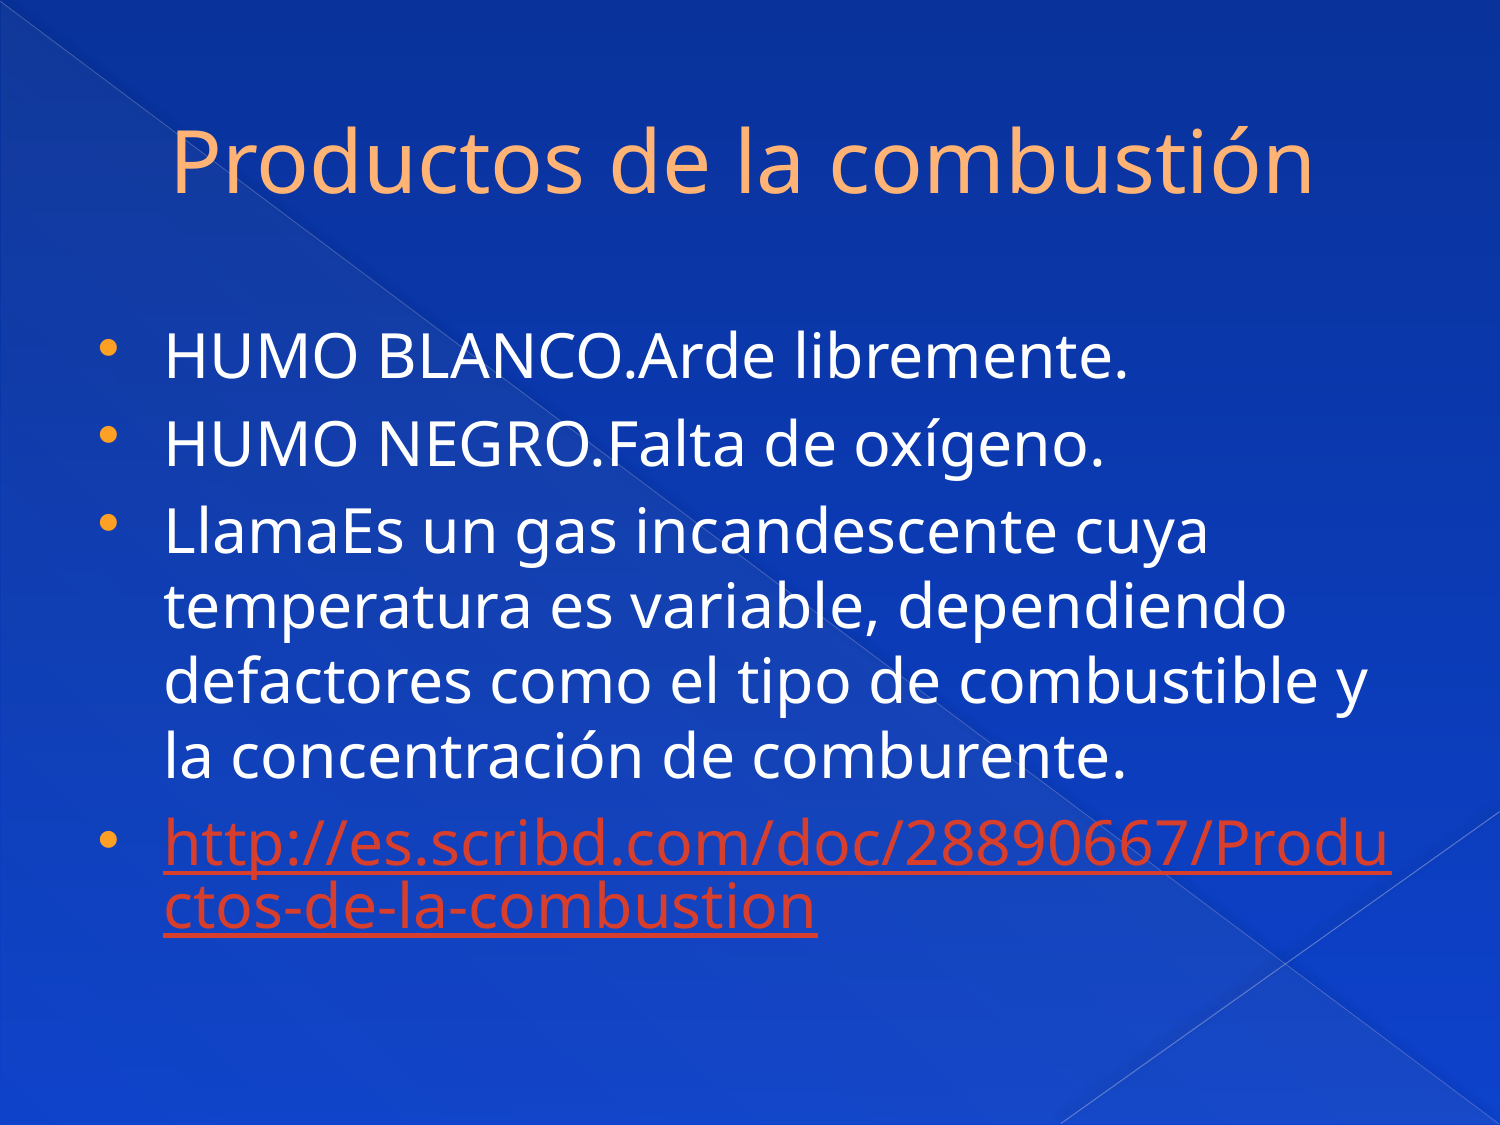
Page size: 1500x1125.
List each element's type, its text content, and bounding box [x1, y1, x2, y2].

title Productos de la combustión [75, 43, 1425, 274]
list HUMO BLANCO.Arde libremente. HUMO NEGRO.Falta de oxígeno. LlamaEs un gas incandescente cuya temperatura es variable, dependiendo defactores como el tipo de combustible y la concentración de comburente. http://es.scribd.com/doc/28890667/Productos-de-la-combustion [75, 308, 1425, 1059]
